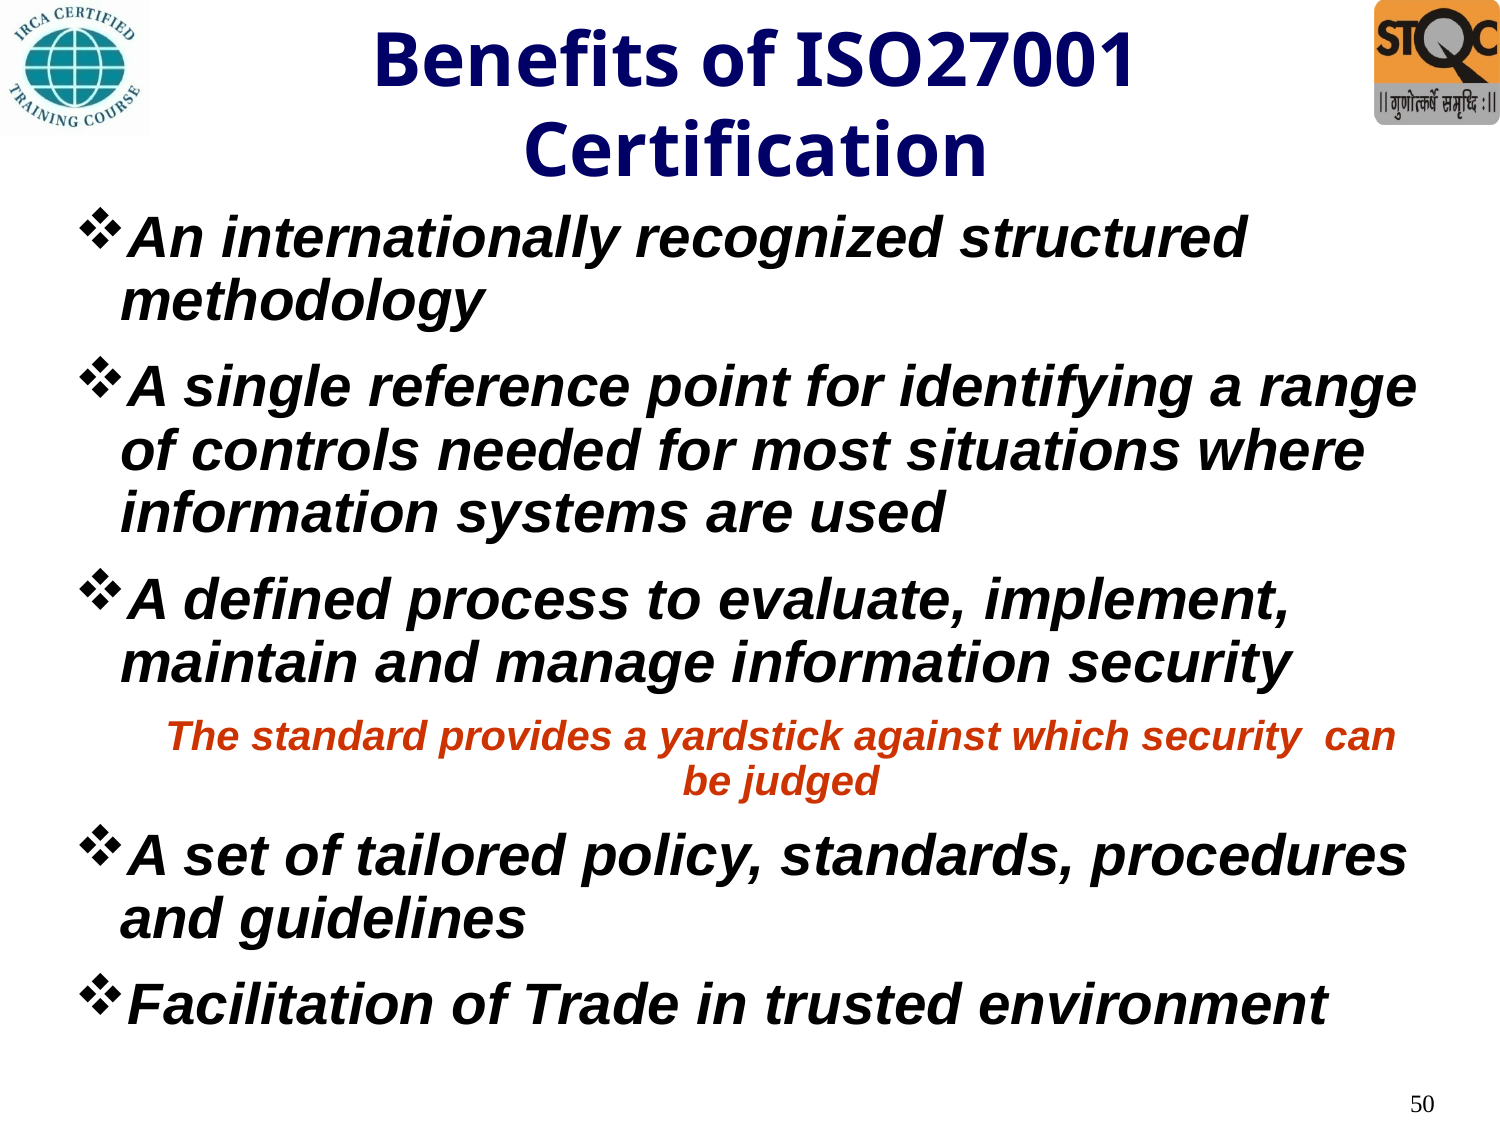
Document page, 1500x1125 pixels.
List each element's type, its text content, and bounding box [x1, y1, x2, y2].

slide_number 50 [1137, 1049, 1451, 1113]
text_box An internationally recognized structured methodology A single reference point for identifying a range of controls needed for most situations where information systems are used A defined process to evaluate, implement, maintain and manage information security The standard provides a yardstick against which security can be judged A set of tailored policy, standards, procedures and guidelines Facilitation of Trade in trusted environment [50, 199, 1438, 1045]
title Benefits of ISO27001 Certification [137, 15, 1376, 188]
picture [1374, 0, 1500, 125]
picture [0, 0, 150, 137]
